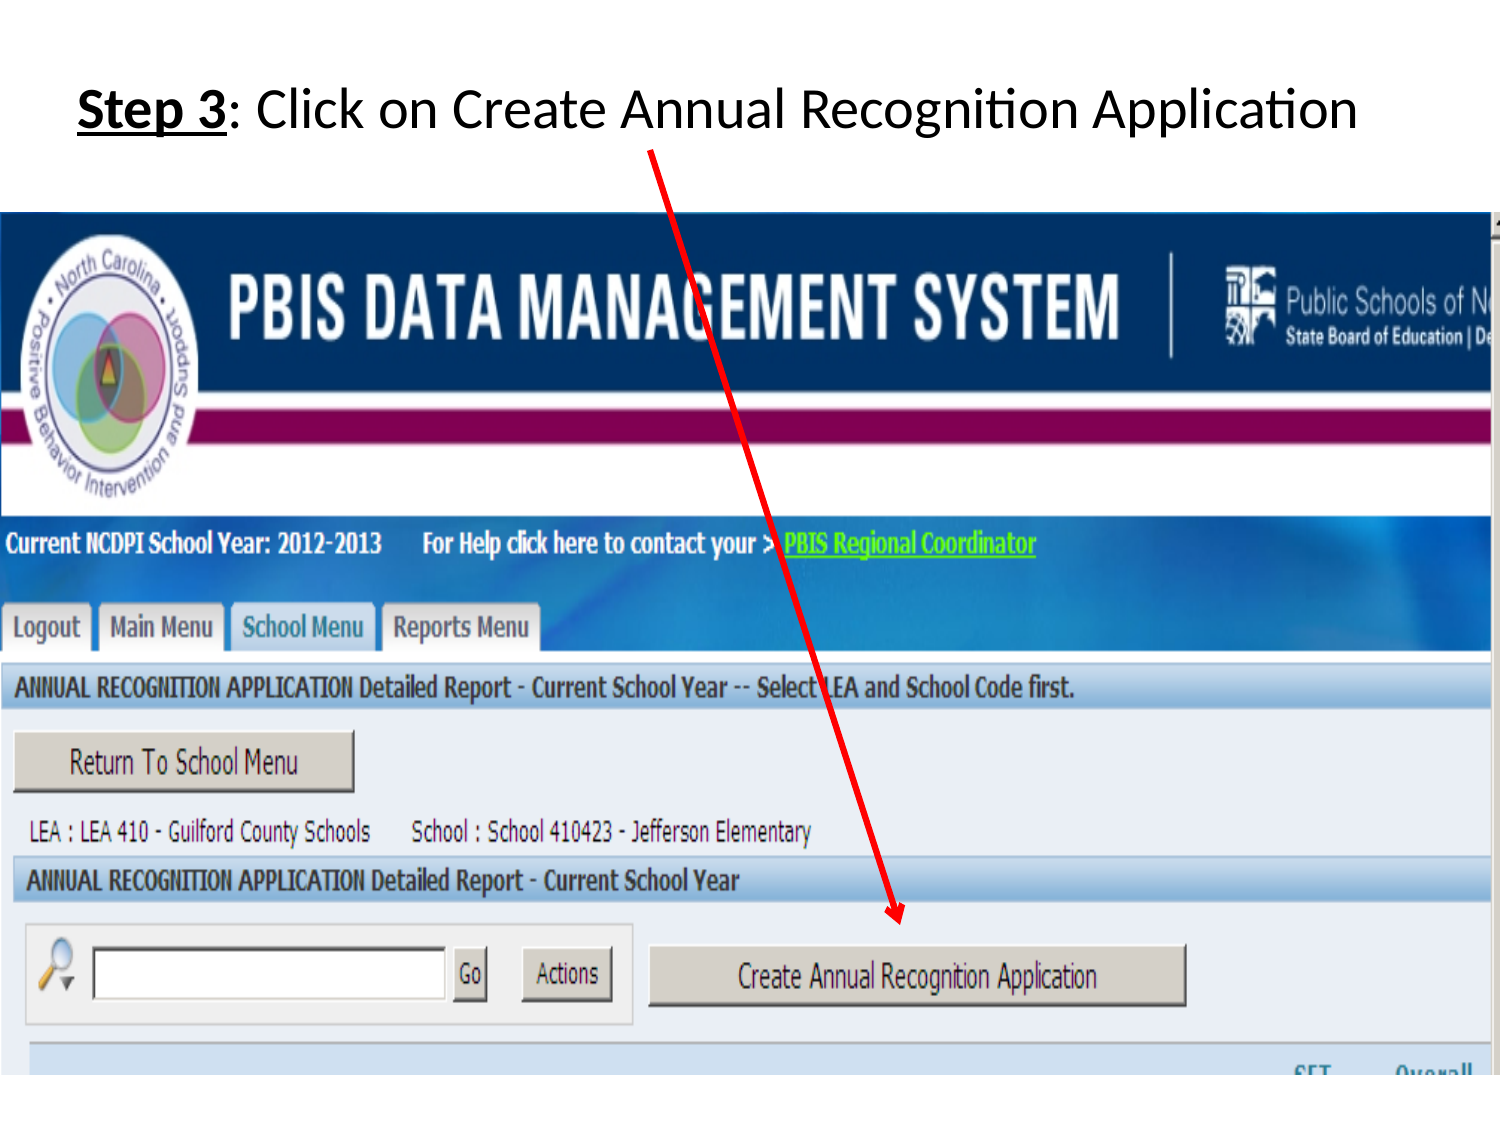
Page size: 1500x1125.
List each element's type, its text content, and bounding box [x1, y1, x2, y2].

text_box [649, 149, 901, 926]
text_box Step 3: Click on Create Annual Recognition Application [62, 63, 1425, 148]
picture [0, 212, 1500, 1076]
